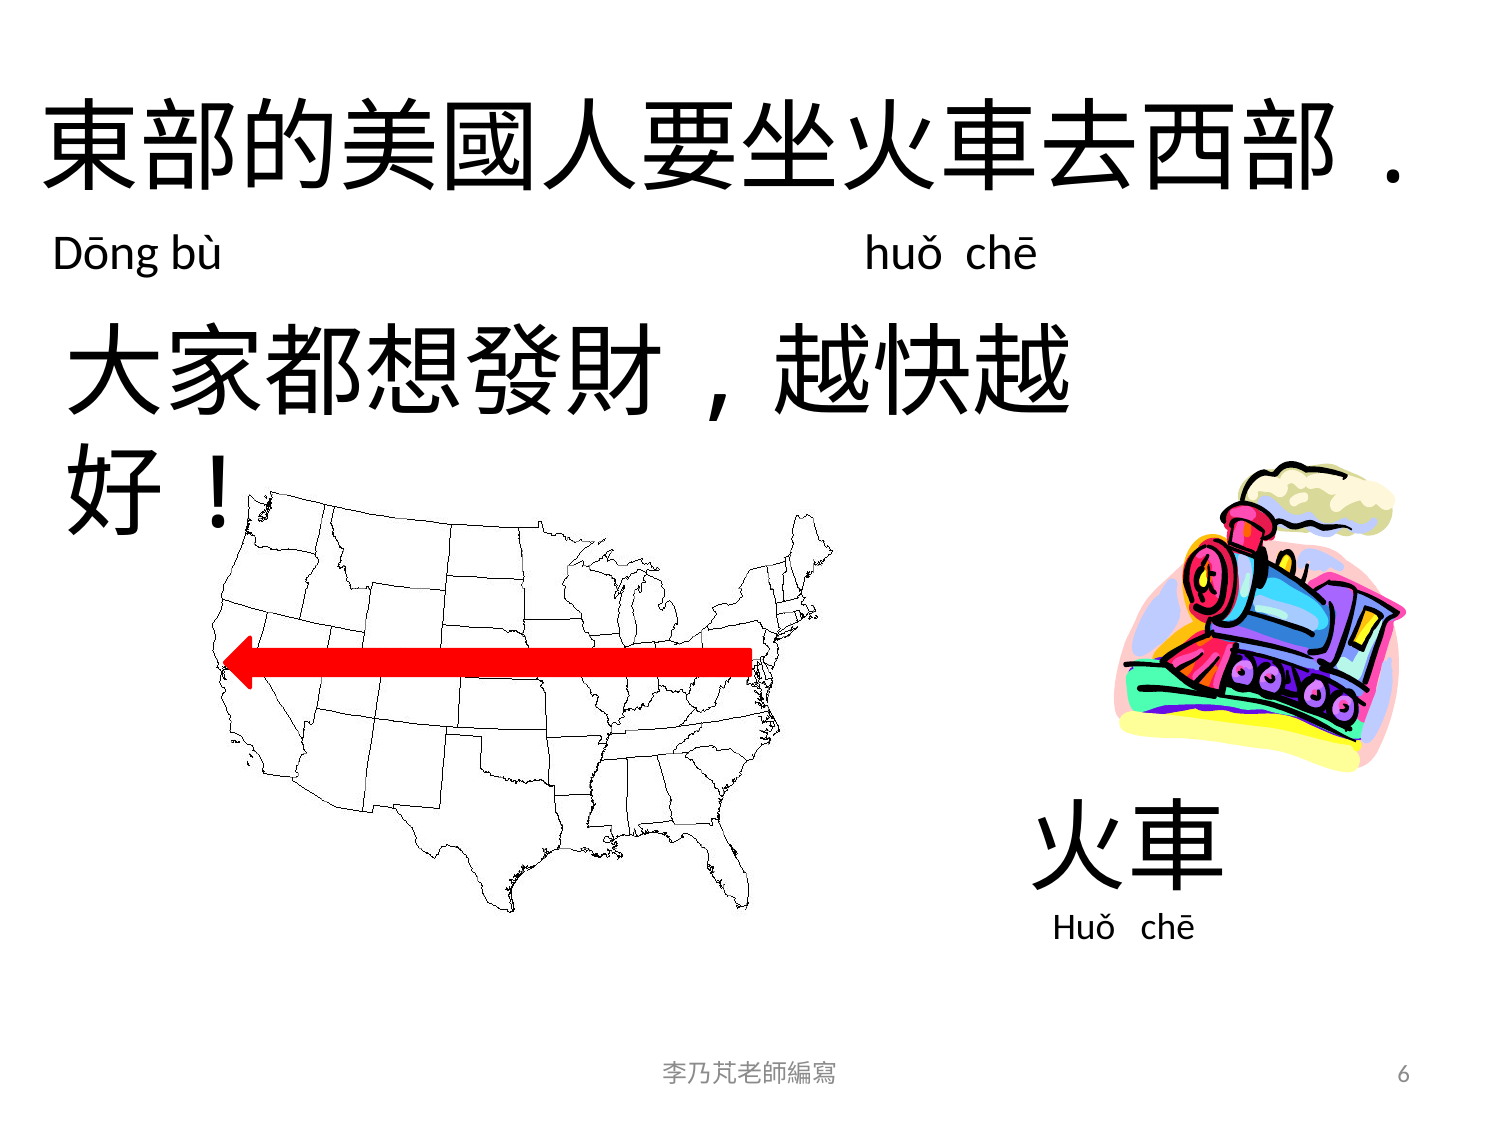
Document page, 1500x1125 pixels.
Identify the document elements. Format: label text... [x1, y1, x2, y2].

text_box 東部的美國人要坐火車去西部. [24, 75, 1444, 210]
slide_number 6 [1074, 1042, 1425, 1103]
text_box Dōng bù huǒ chē [37, 212, 1438, 288]
footer 李乃芃老師編寫 [512, 1042, 988, 1103]
picture [187, 424, 859, 966]
text_box 大家都想發財,越快越好! [50, 299, 1138, 555]
text_box 火車 Huǒ chē [1012, 774, 1388, 955]
picture [1127, 452, 1413, 760]
